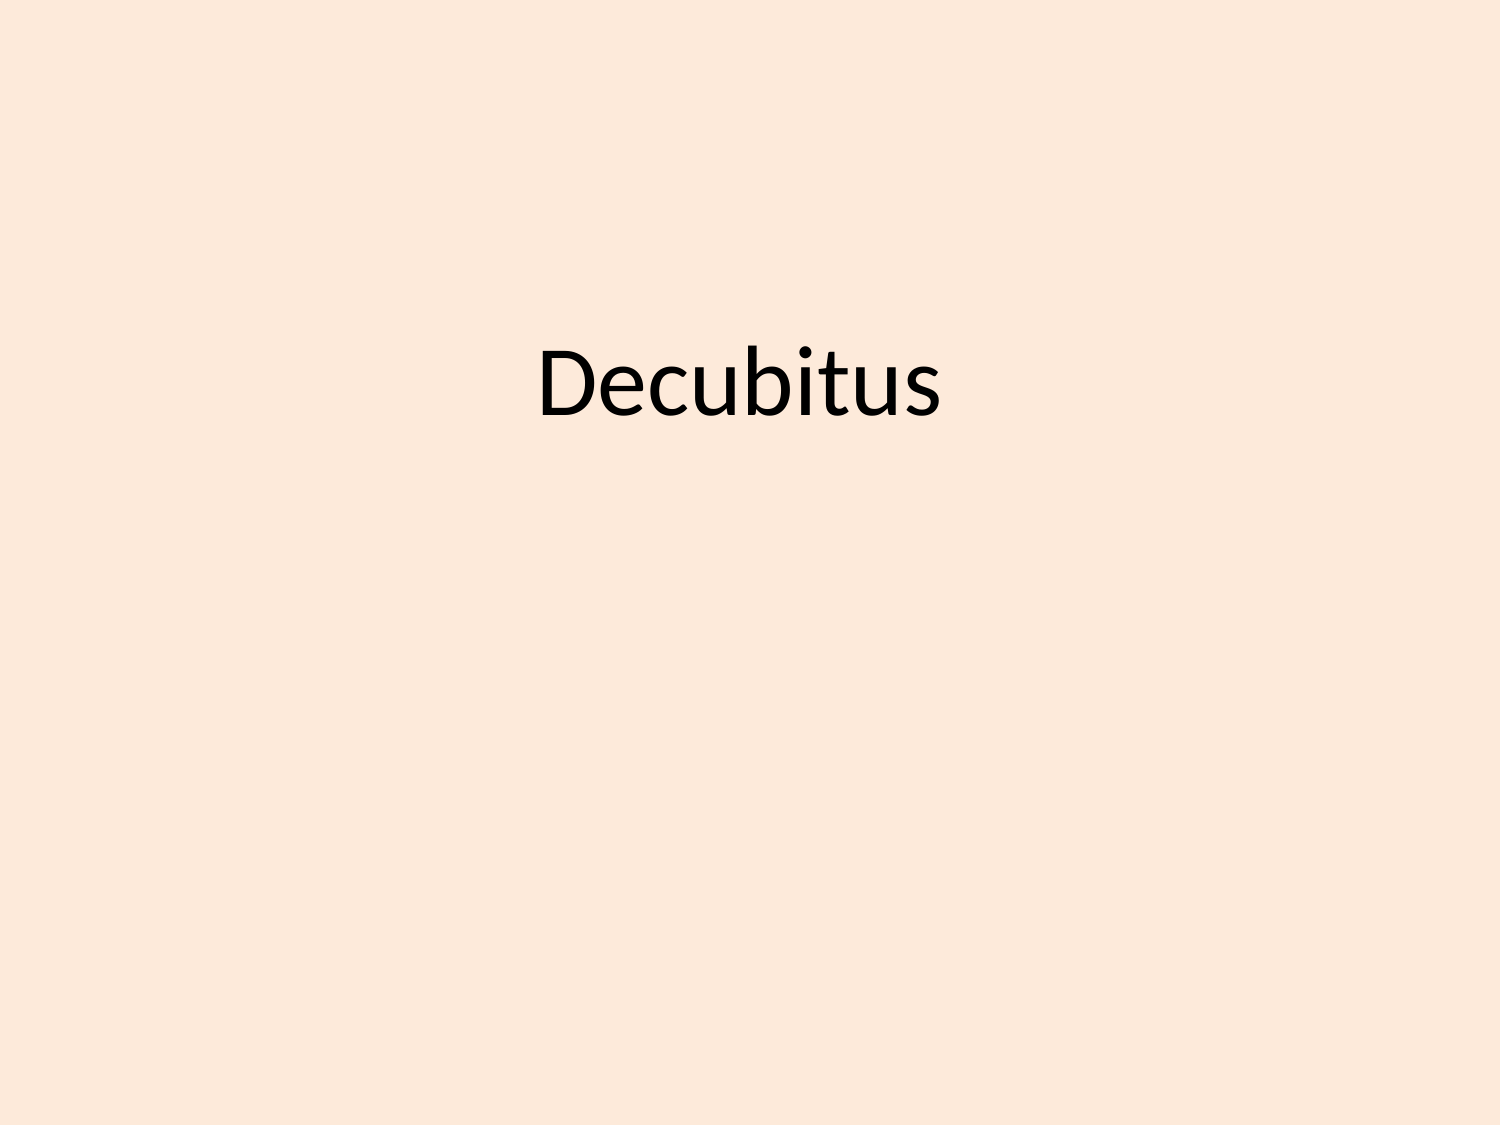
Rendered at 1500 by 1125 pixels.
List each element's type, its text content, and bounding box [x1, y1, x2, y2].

title Decubitus [112, 255, 1388, 497]
